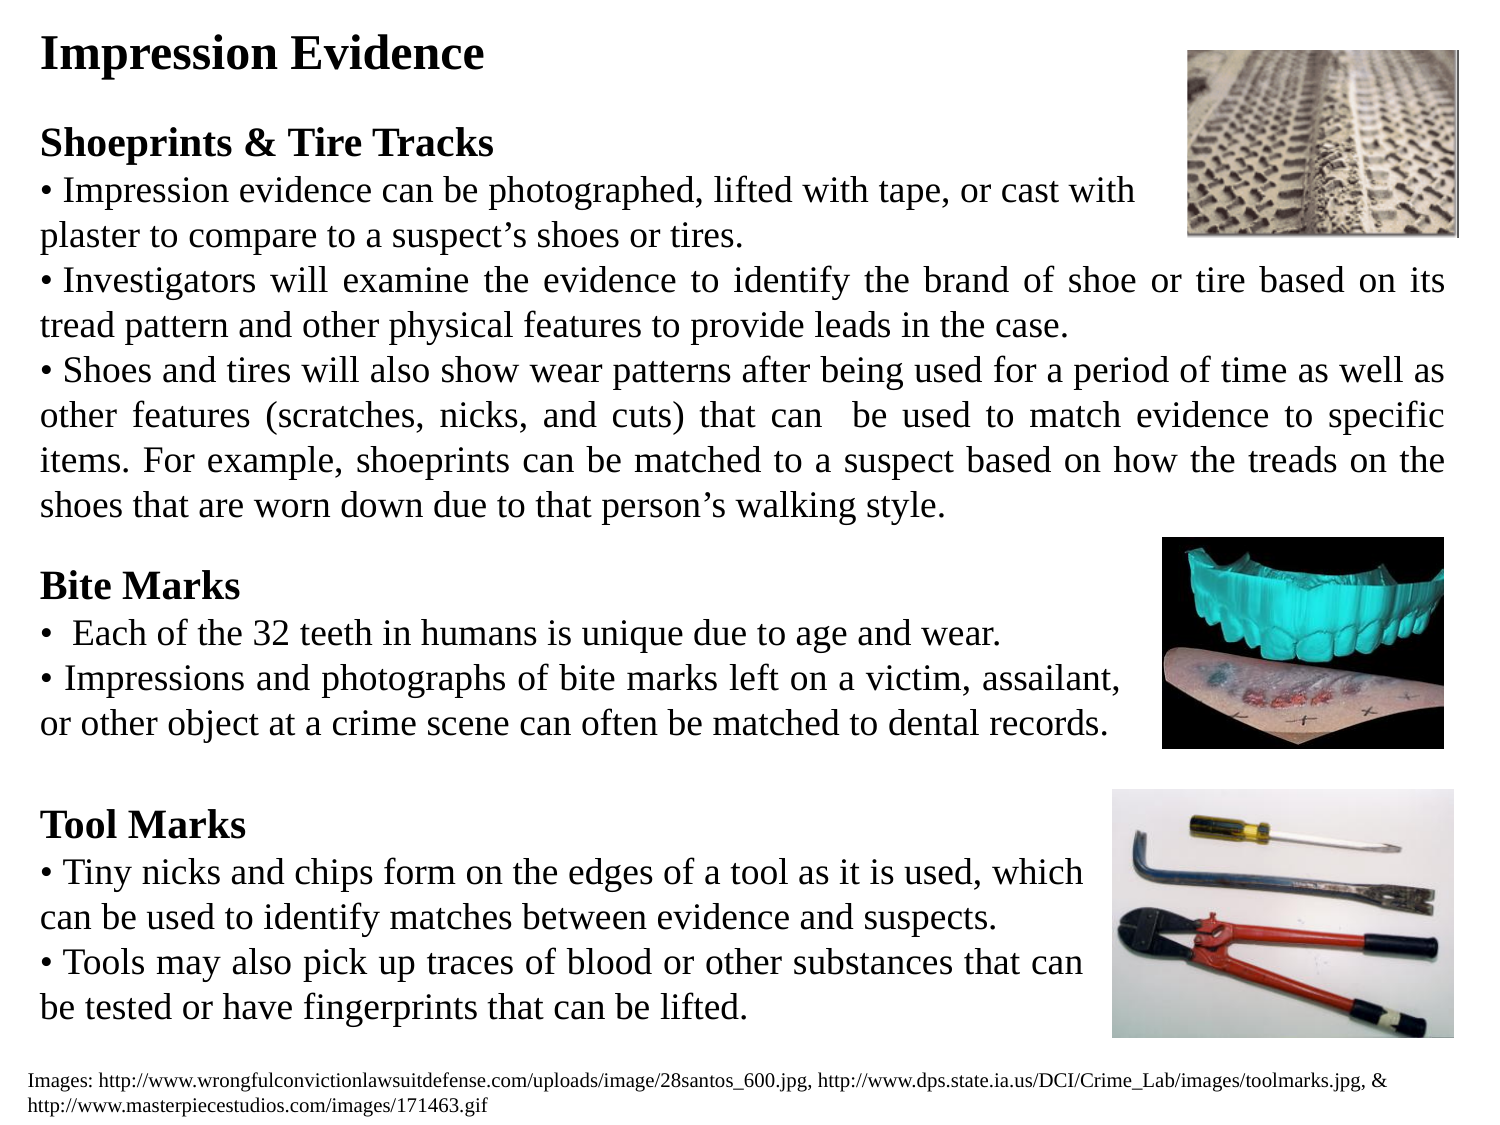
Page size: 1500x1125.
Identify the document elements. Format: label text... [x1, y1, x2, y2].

picture [1112, 789, 1455, 1038]
text_box Tool Marks • Tiny nicks and chips form on the edges of a tool as it is used, which can be used to identify matches between evidence and suspects. • Tools may also pick up traces of blood or other substances that can be tested or have fingerprints that can be lifted. [24, 789, 1100, 1035]
picture [1187, 49, 1459, 238]
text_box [24, 537, 1444, 753]
text_box Impression Evidence Shoeprints & Tire Tracks • Impression evidence can be photographed, lifted with tape, or cast with plaster to compare to a suspect’s shoes or tires. • Investigators will examine the evidence to identify the brand of shoe or tire based on its tread pattern and other physical features to provide leads in the case. • Shoes and tires will also show wear patterns after being used for a period of time as well as other features (scratches, nicks, and cuts) that can be used to match evidence to specific items. For example, shoeprints can be matched to a suspect based on how the treads on the shoes that are worn down due to that person’s walking style. [24, 12, 1463, 533]
text_box Images: http://www.wrongfulconvictionlawsuitdefense.com/uploads/image/28santos_600.jpg, http://www.dps.state.ia.us/DCI/Crime_Lab/images/toolmarks.jpg, & http://www.masterpiecestudios.com/images/171463.gif [12, 1059, 1488, 1125]
